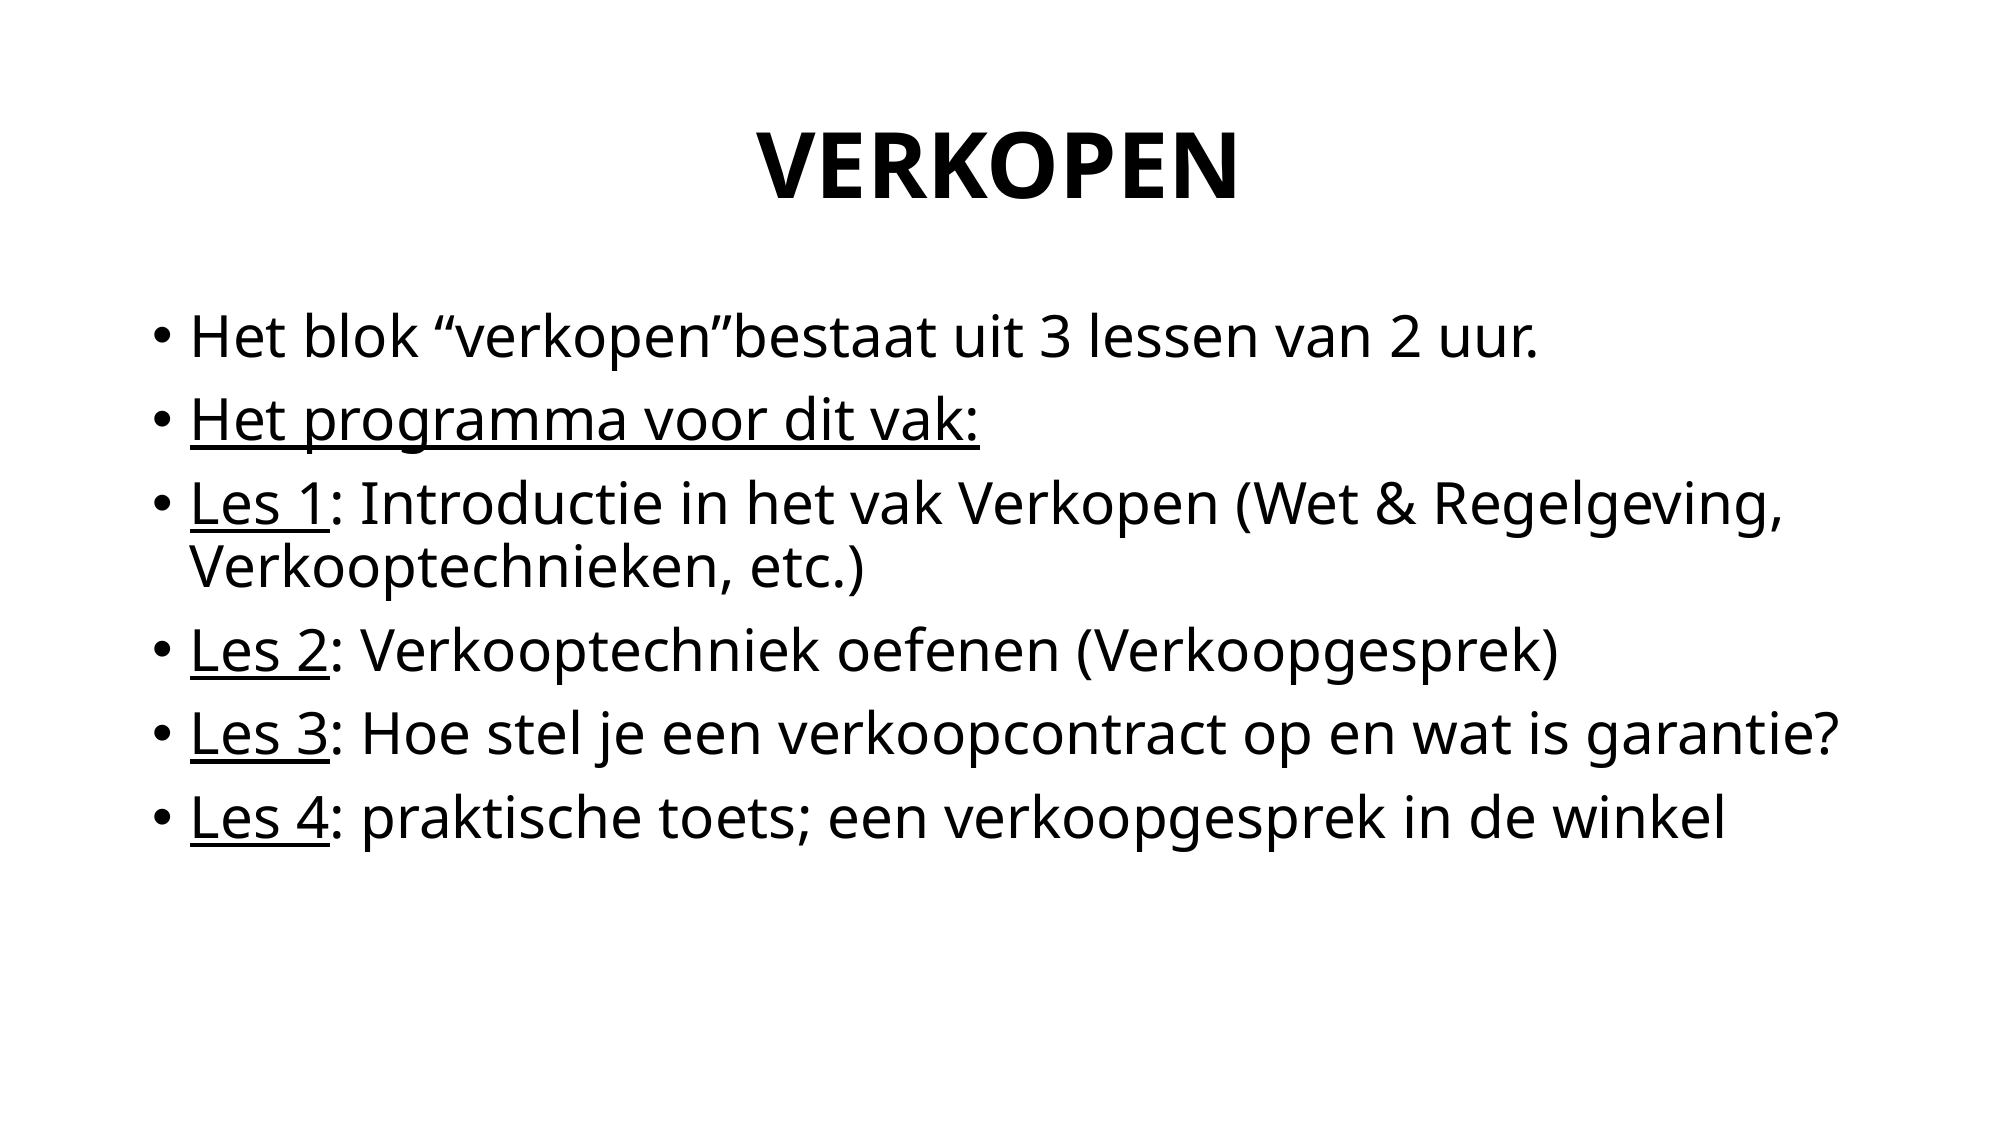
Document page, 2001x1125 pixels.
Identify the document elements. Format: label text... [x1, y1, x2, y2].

list Het blok “verkopen”bestaat uit 3 lessen van 2 uur. Het programma voor dit vak: Les 1: Introductie in het vak Verkopen (Wet & Regelgeving, Verkooptechnieken, etc.) Les 2: Verkooptechniek oefenen (Verkoopgesprek) Les 3: Hoe stel je een verkoopcontract op en wat is garantie? Les 4: praktische toets; een verkoopgesprek in de winkel [137, 299, 1863, 1014]
title VERKOPEN [137, 59, 1863, 278]
